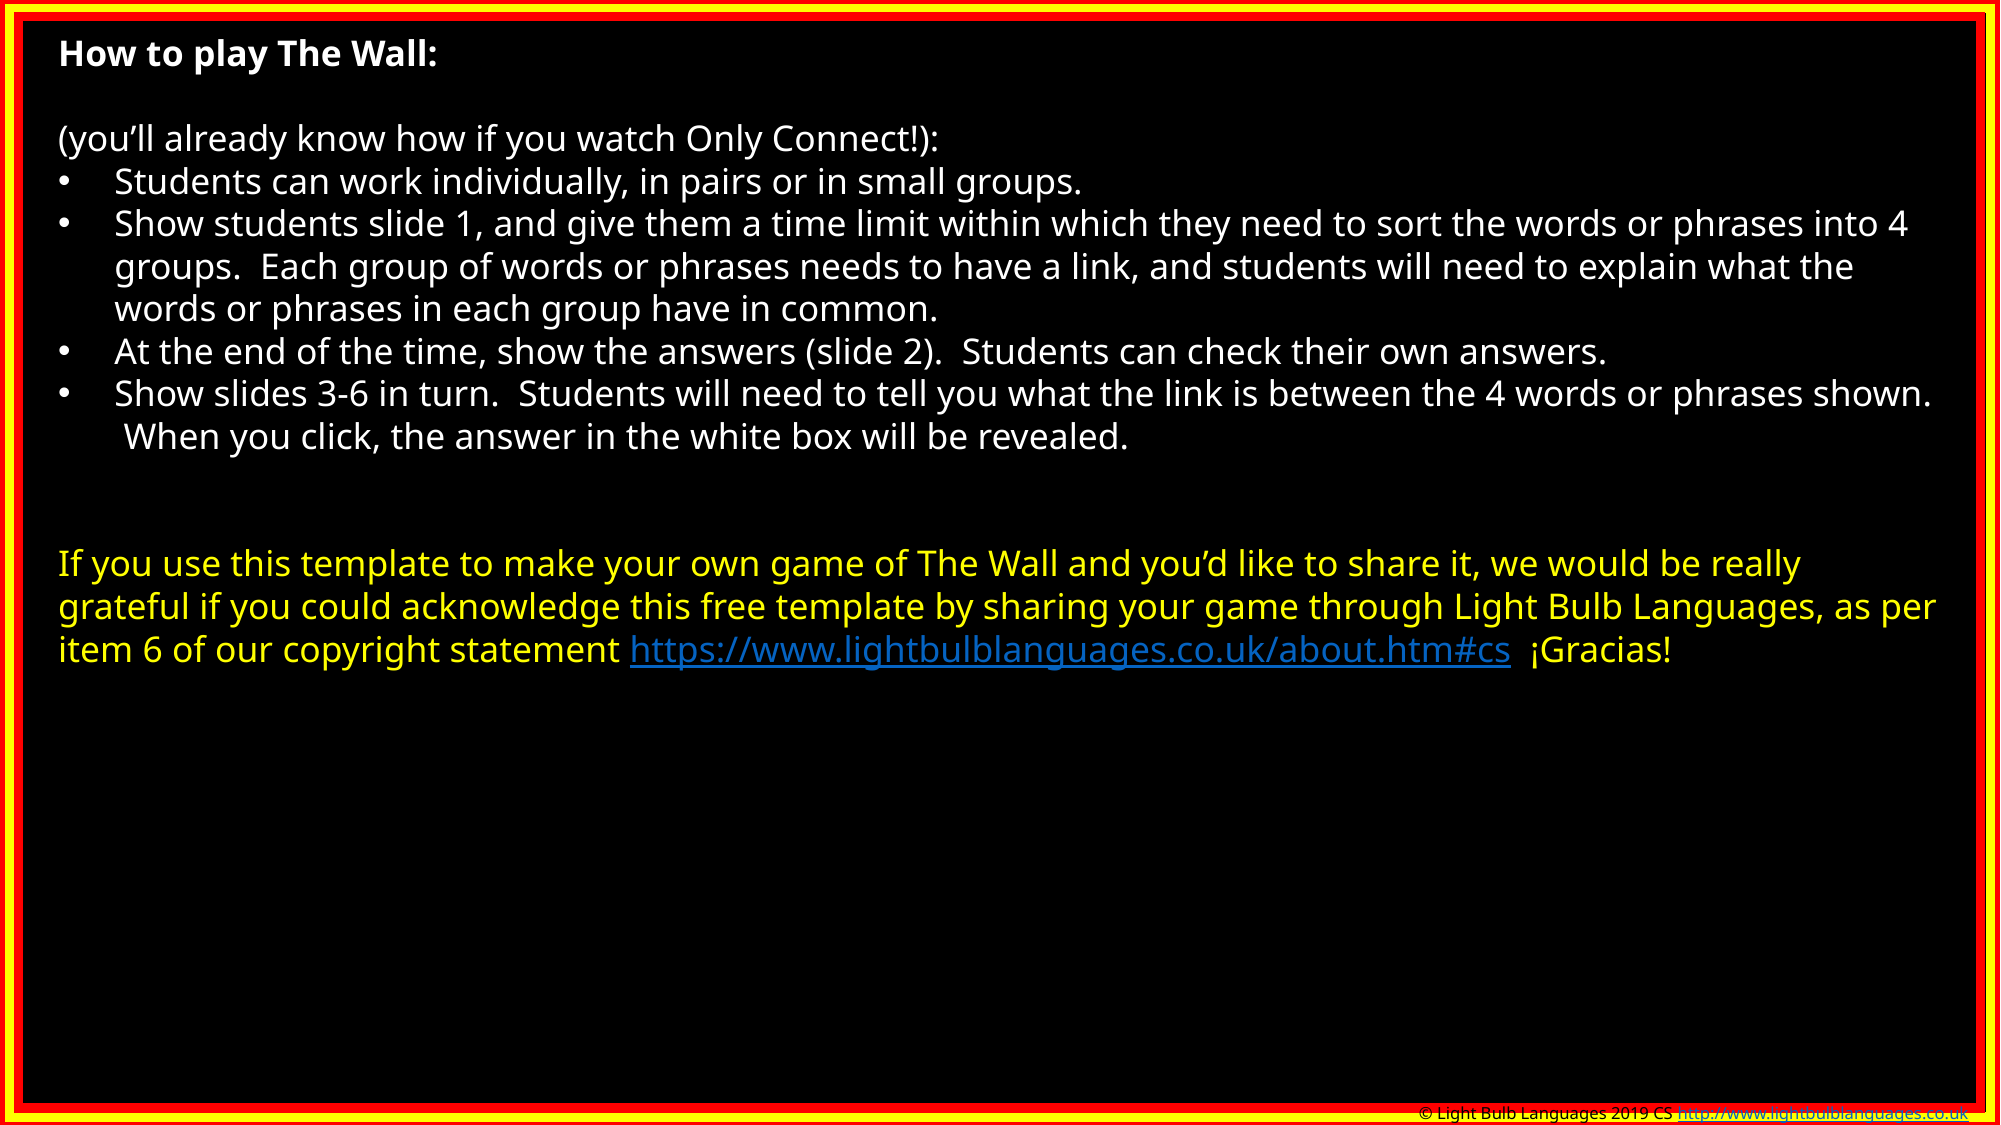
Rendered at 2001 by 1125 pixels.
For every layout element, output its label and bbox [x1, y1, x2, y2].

text_box [0, 0, 2000, 1125]
